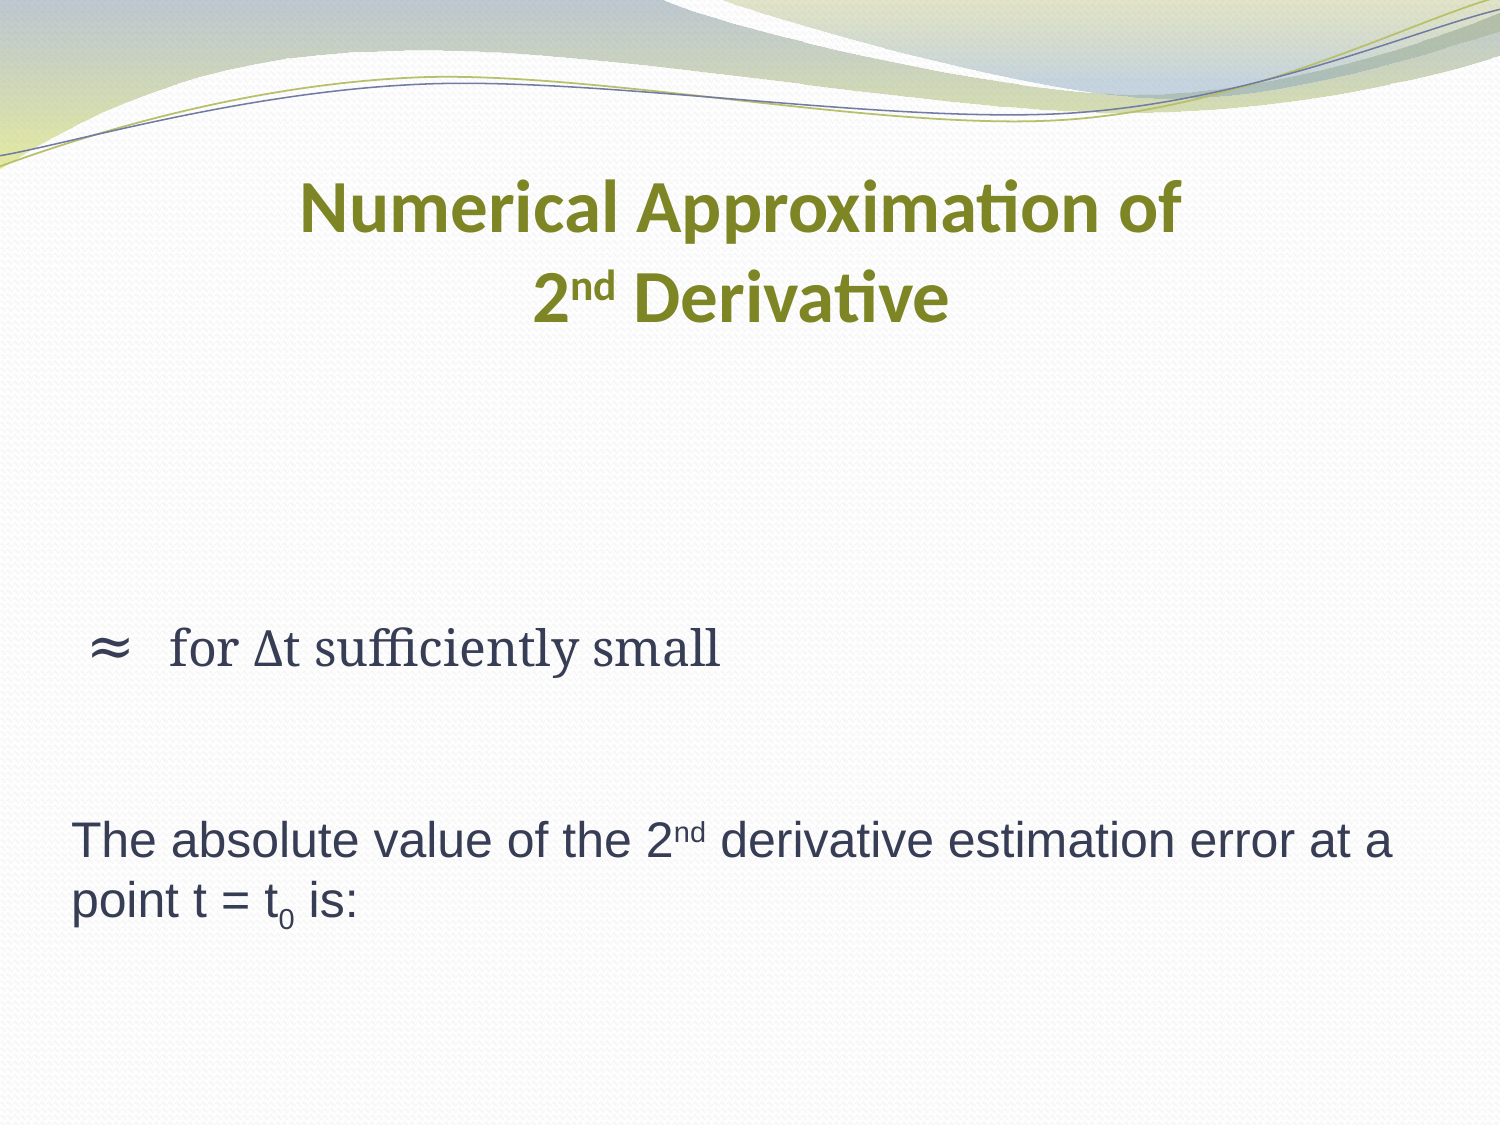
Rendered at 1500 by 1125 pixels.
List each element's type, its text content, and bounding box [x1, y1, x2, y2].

title Numerical Approximation of 2nd Derivative [75, 222, 1425, 338]
text_box [0, 0, 1500, 75]
title Numerical Approximation of 2nd Derivative [75, 149, 1425, 221]
